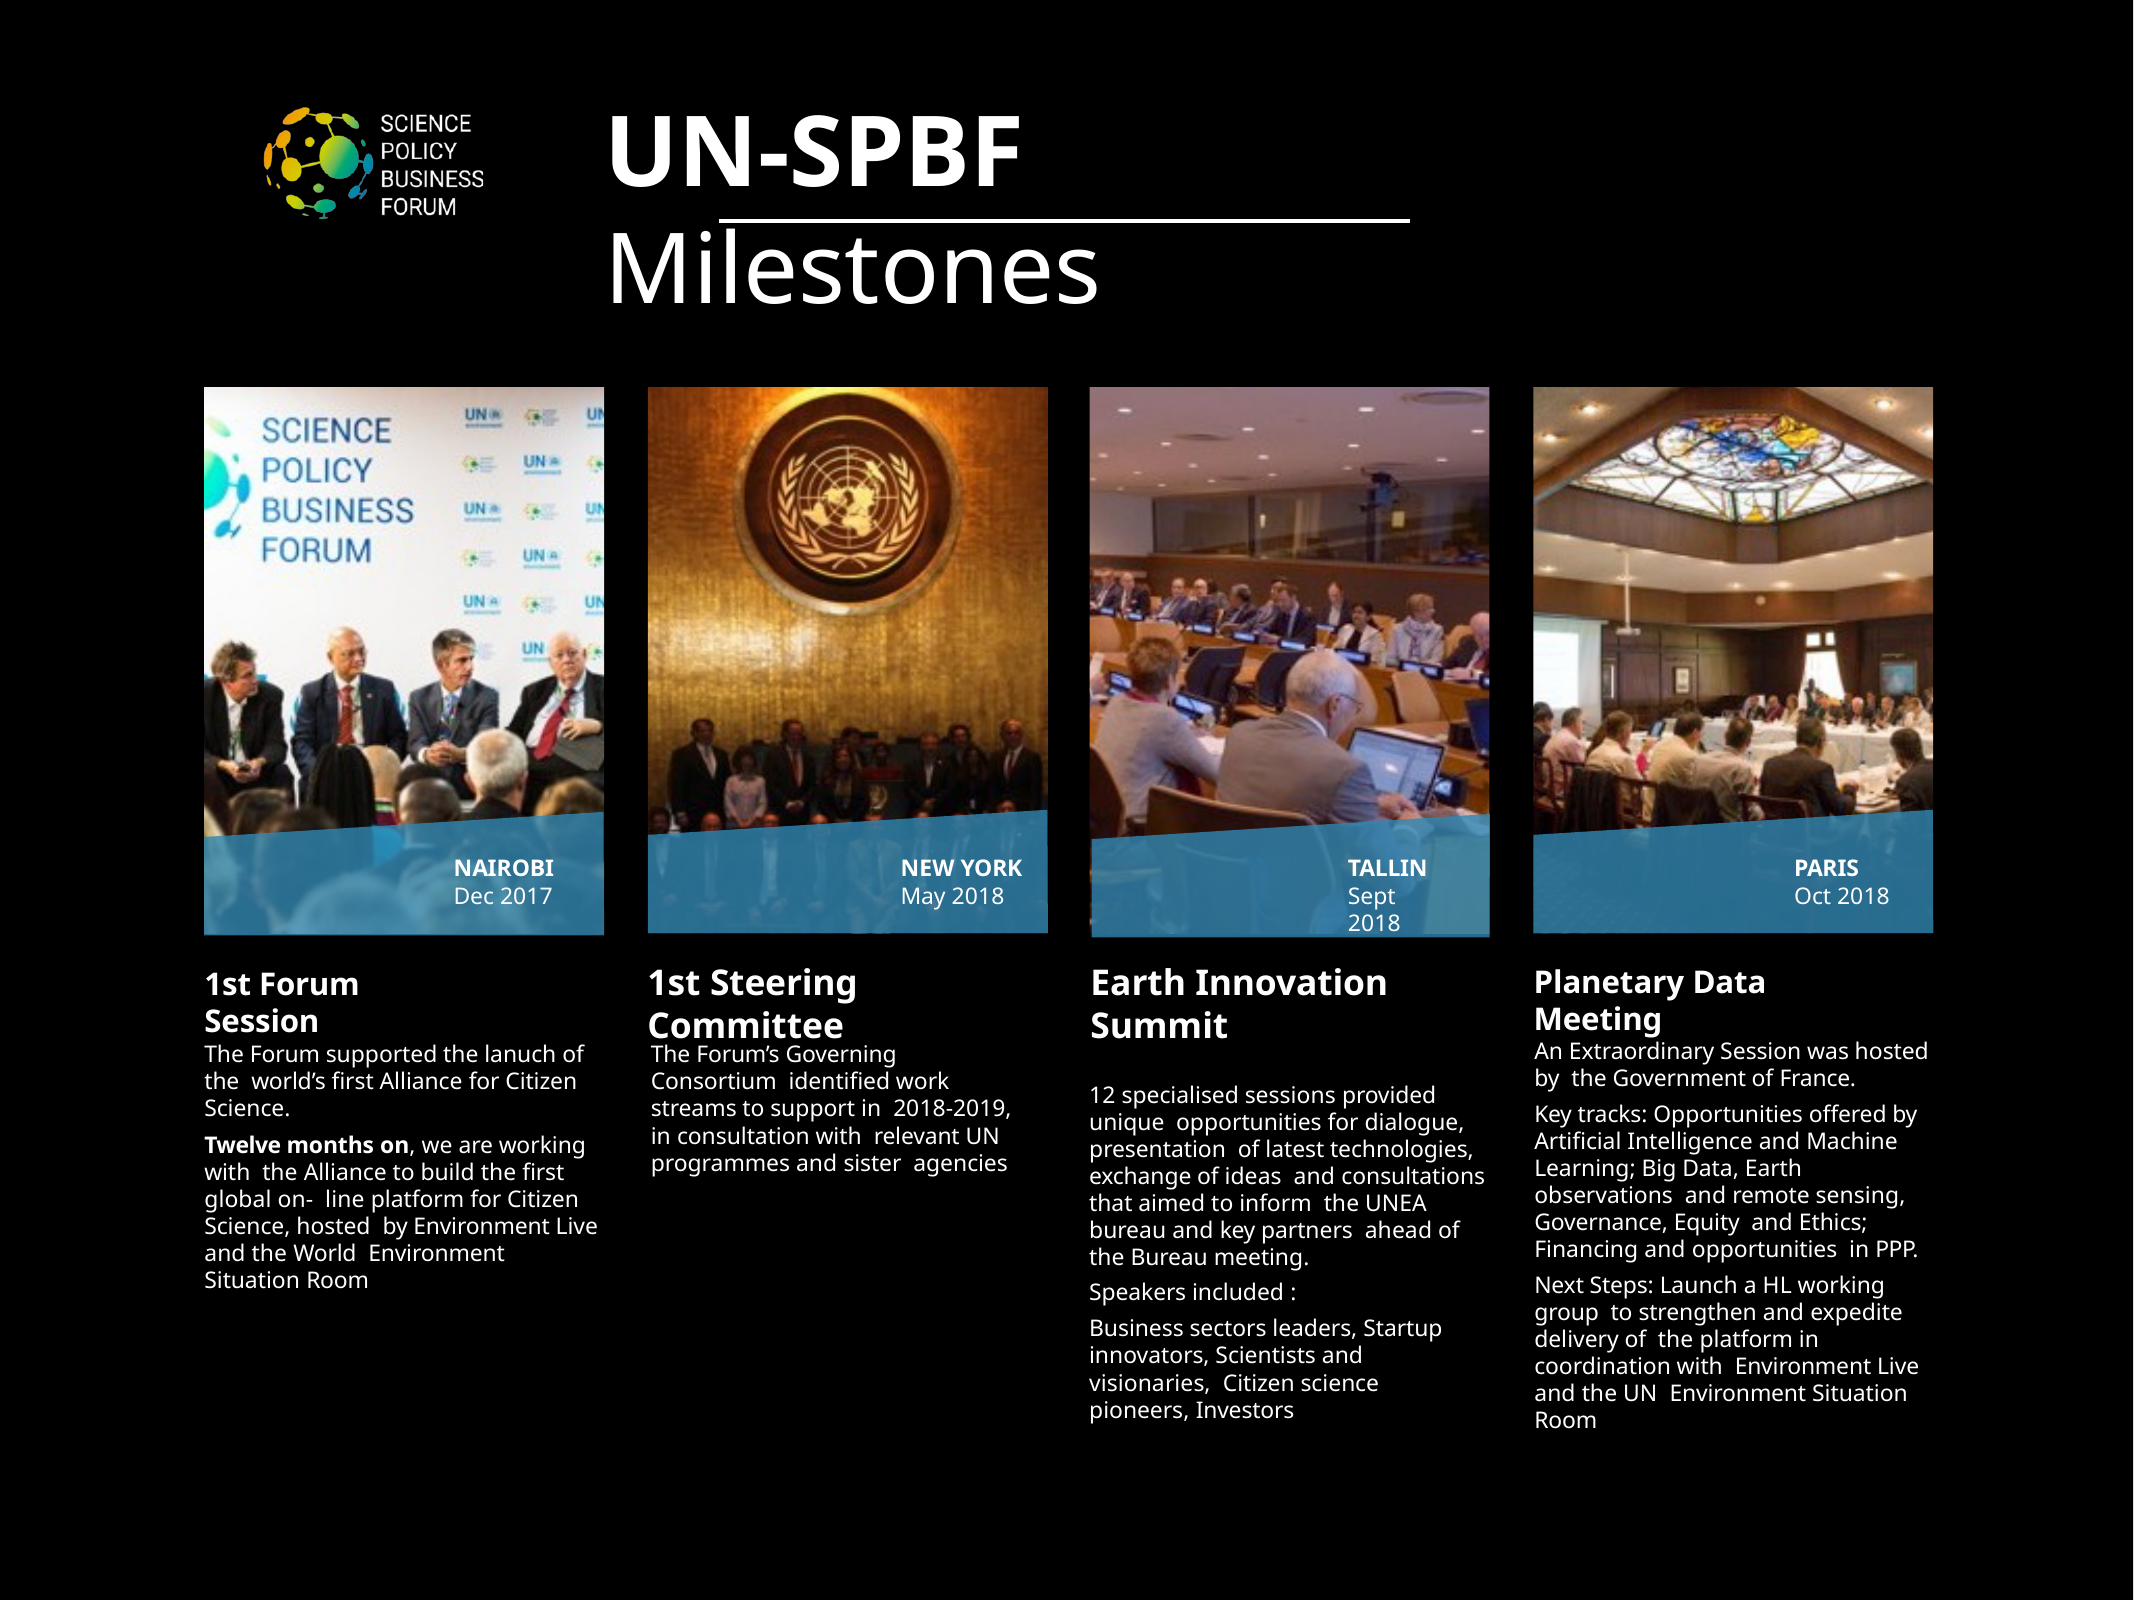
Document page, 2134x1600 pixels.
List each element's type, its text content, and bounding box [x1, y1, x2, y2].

title UN-SPBF Milestones [602, 86, 1531, 356]
text_box The Forum supported the lanuch of the world’s first Alliance for Citizen Science. Twelve months on, we are working with the Alliance to build the first global on- line platform for Citizen Science, hosted by Environment Live and the World Environment Situation Room [202, 1036, 606, 1294]
text_box 1st Forum Session [202, 962, 459, 1040]
text_box [1533, 387, 1934, 834]
text_box [218, 60, 484, 265]
text_box NEW YORK May 2018 [898, 852, 1025, 909]
text_box TALLIN Sept 2018 [1345, 852, 1455, 936]
text_box [204, 811, 605, 936]
text_box Planetary Data Meeting [1531, 960, 1863, 1037]
text_box [647, 809, 1048, 934]
text_box [1091, 813, 1490, 938]
text_box 1st Steering Committee [645, 958, 1020, 1046]
text_box NAIROBI Dec 2017 [451, 852, 555, 909]
text_box [204, 387, 605, 910]
text_box PARIS Oct 2018 [1792, 852, 1893, 909]
text_box Earth Innovation Summit 12 specialised sessions provided unique opportunities for dialogue, presentation of latest technologies, exchange of ideas and consultations that aimed to inform the UNEA bureau and key partners ahead of the Bureau meeting. Speakers included : Business sectors leaders, Startup innovators, Scientists and visionaries, Citizen science pioneers, Investors [1087, 958, 1496, 1423]
text_box [647, 387, 1048, 834]
text_box [1089, 387, 1490, 934]
text_box An Extraordinary Session was hosted by the Government of France. Key tracks: Opportunities offered by Artificial Intelligence and Machine Learning; Big Data, Earth observations and remote sensing, Governance, Equity and Ethics; Financing and opportunities in PPP. Next Steps: Launch a HL working group to strengthen and expedite delivery of the platform in coordination with Environment Live and the UN Environment Situation Room [1532, 1033, 1940, 1434]
text_box The Forum’s Governing Consortium identified work streams to support in 2018-2019, in consultation with relevant UN programmes and sister agencies [648, 1036, 1024, 1176]
text_box [1533, 809, 1934, 934]
